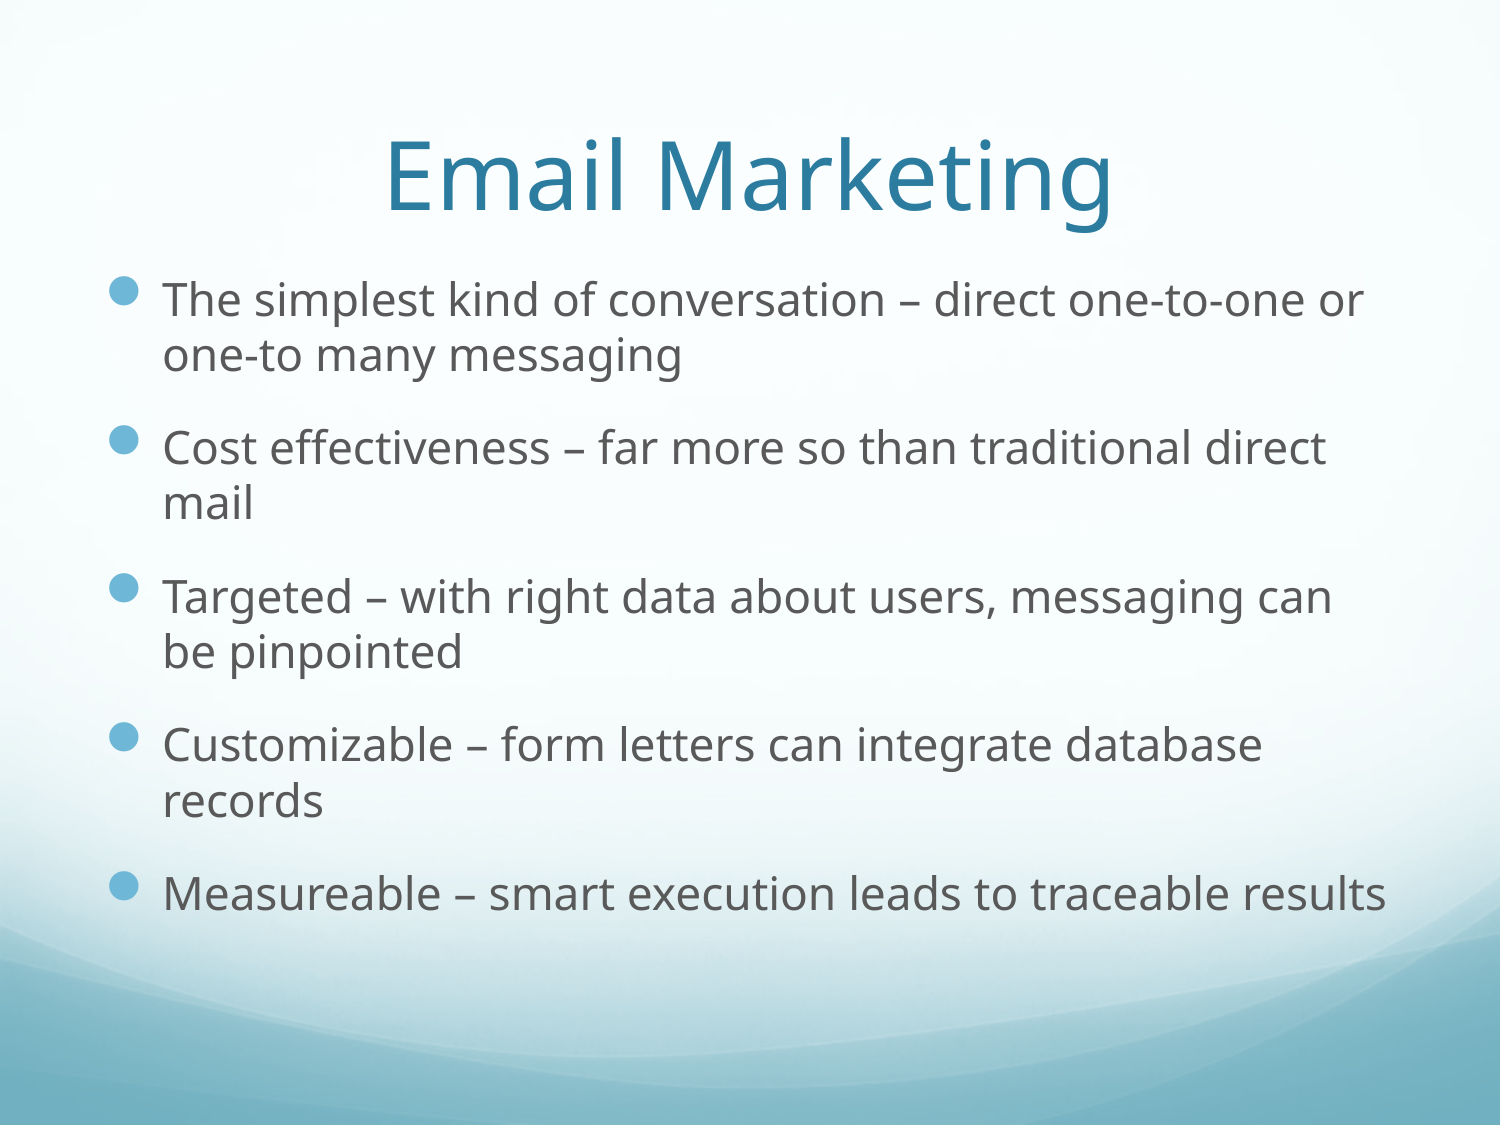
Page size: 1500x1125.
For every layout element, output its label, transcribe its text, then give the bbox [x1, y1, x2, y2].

title Email Marketing [90, 17, 1410, 237]
list The simplest kind of conversation – direct one-to-one or one-to many messaging Cost effectiveness – far more so than traditional direct mail Targeted – with right data about users, messaging can be pinpointed Customizable – form letters can integrate database records Measureable – smart execution leads to traceable results [90, 262, 1410, 975]
